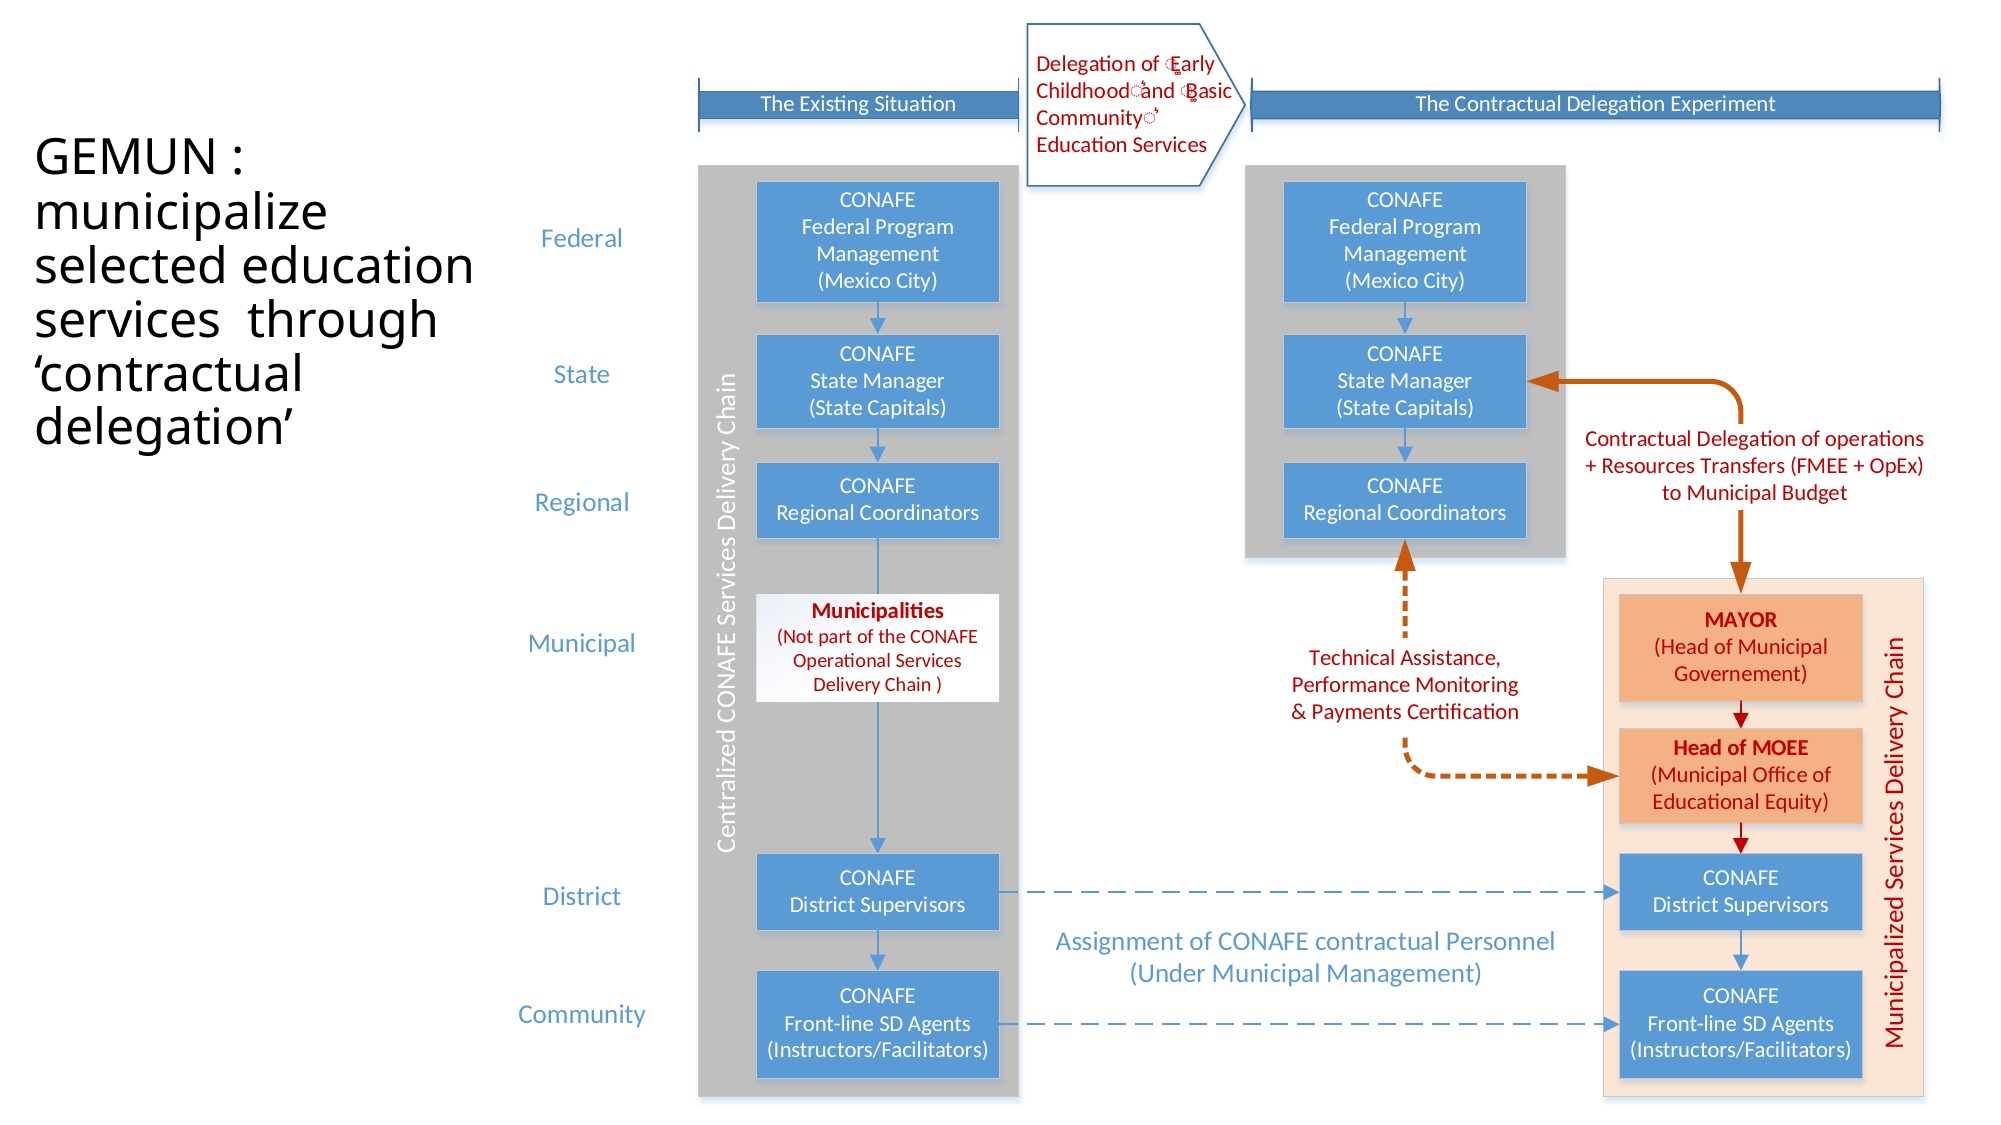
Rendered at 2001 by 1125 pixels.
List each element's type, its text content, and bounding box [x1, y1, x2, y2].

title GEMUN : municipalize selected education services through ‘contractual delegation’ [19, 130, 502, 457]
picture [502, 18, 1951, 1110]
